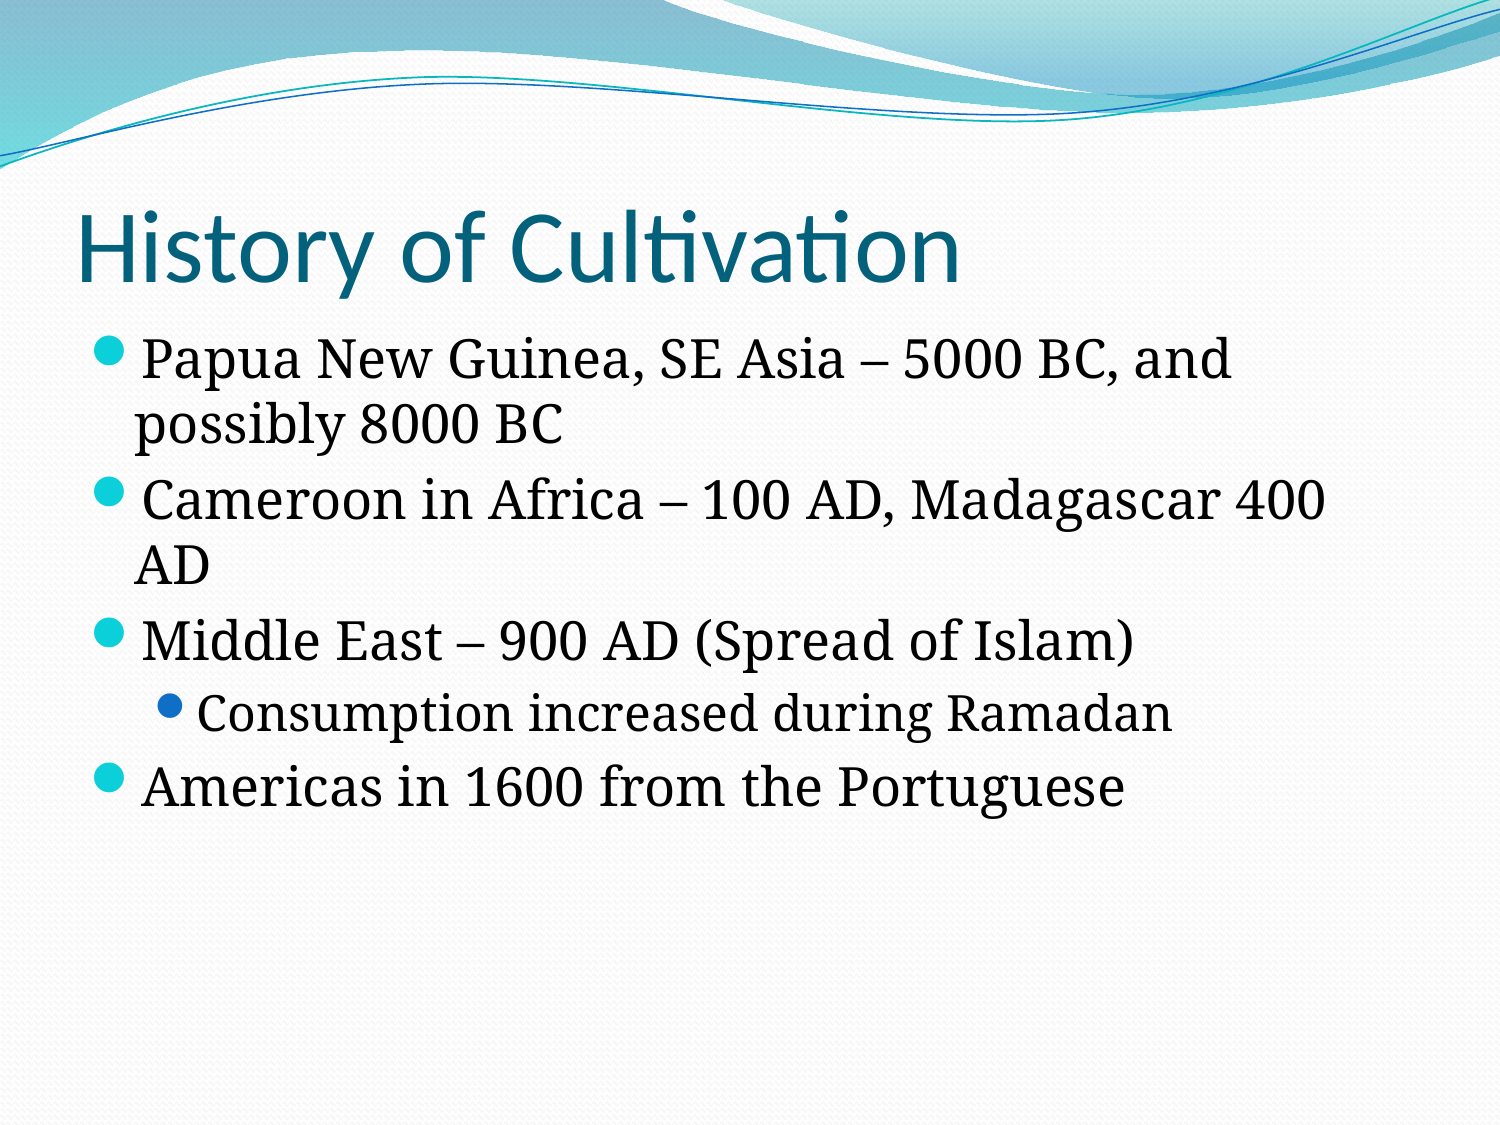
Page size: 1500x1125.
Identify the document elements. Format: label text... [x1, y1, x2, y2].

title History of Cultivation [75, 115, 1425, 303]
list Papua New Guinea, SE Asia – 5000 BC, and possibly 8000 BC Cameroon in Africa – 100 AD, Madagascar 400 AD Middle East – 900 AD (Spread of Islam) Consumption increased during Ramadan Americas in 1600 from the Portuguese [75, 317, 1425, 1038]
